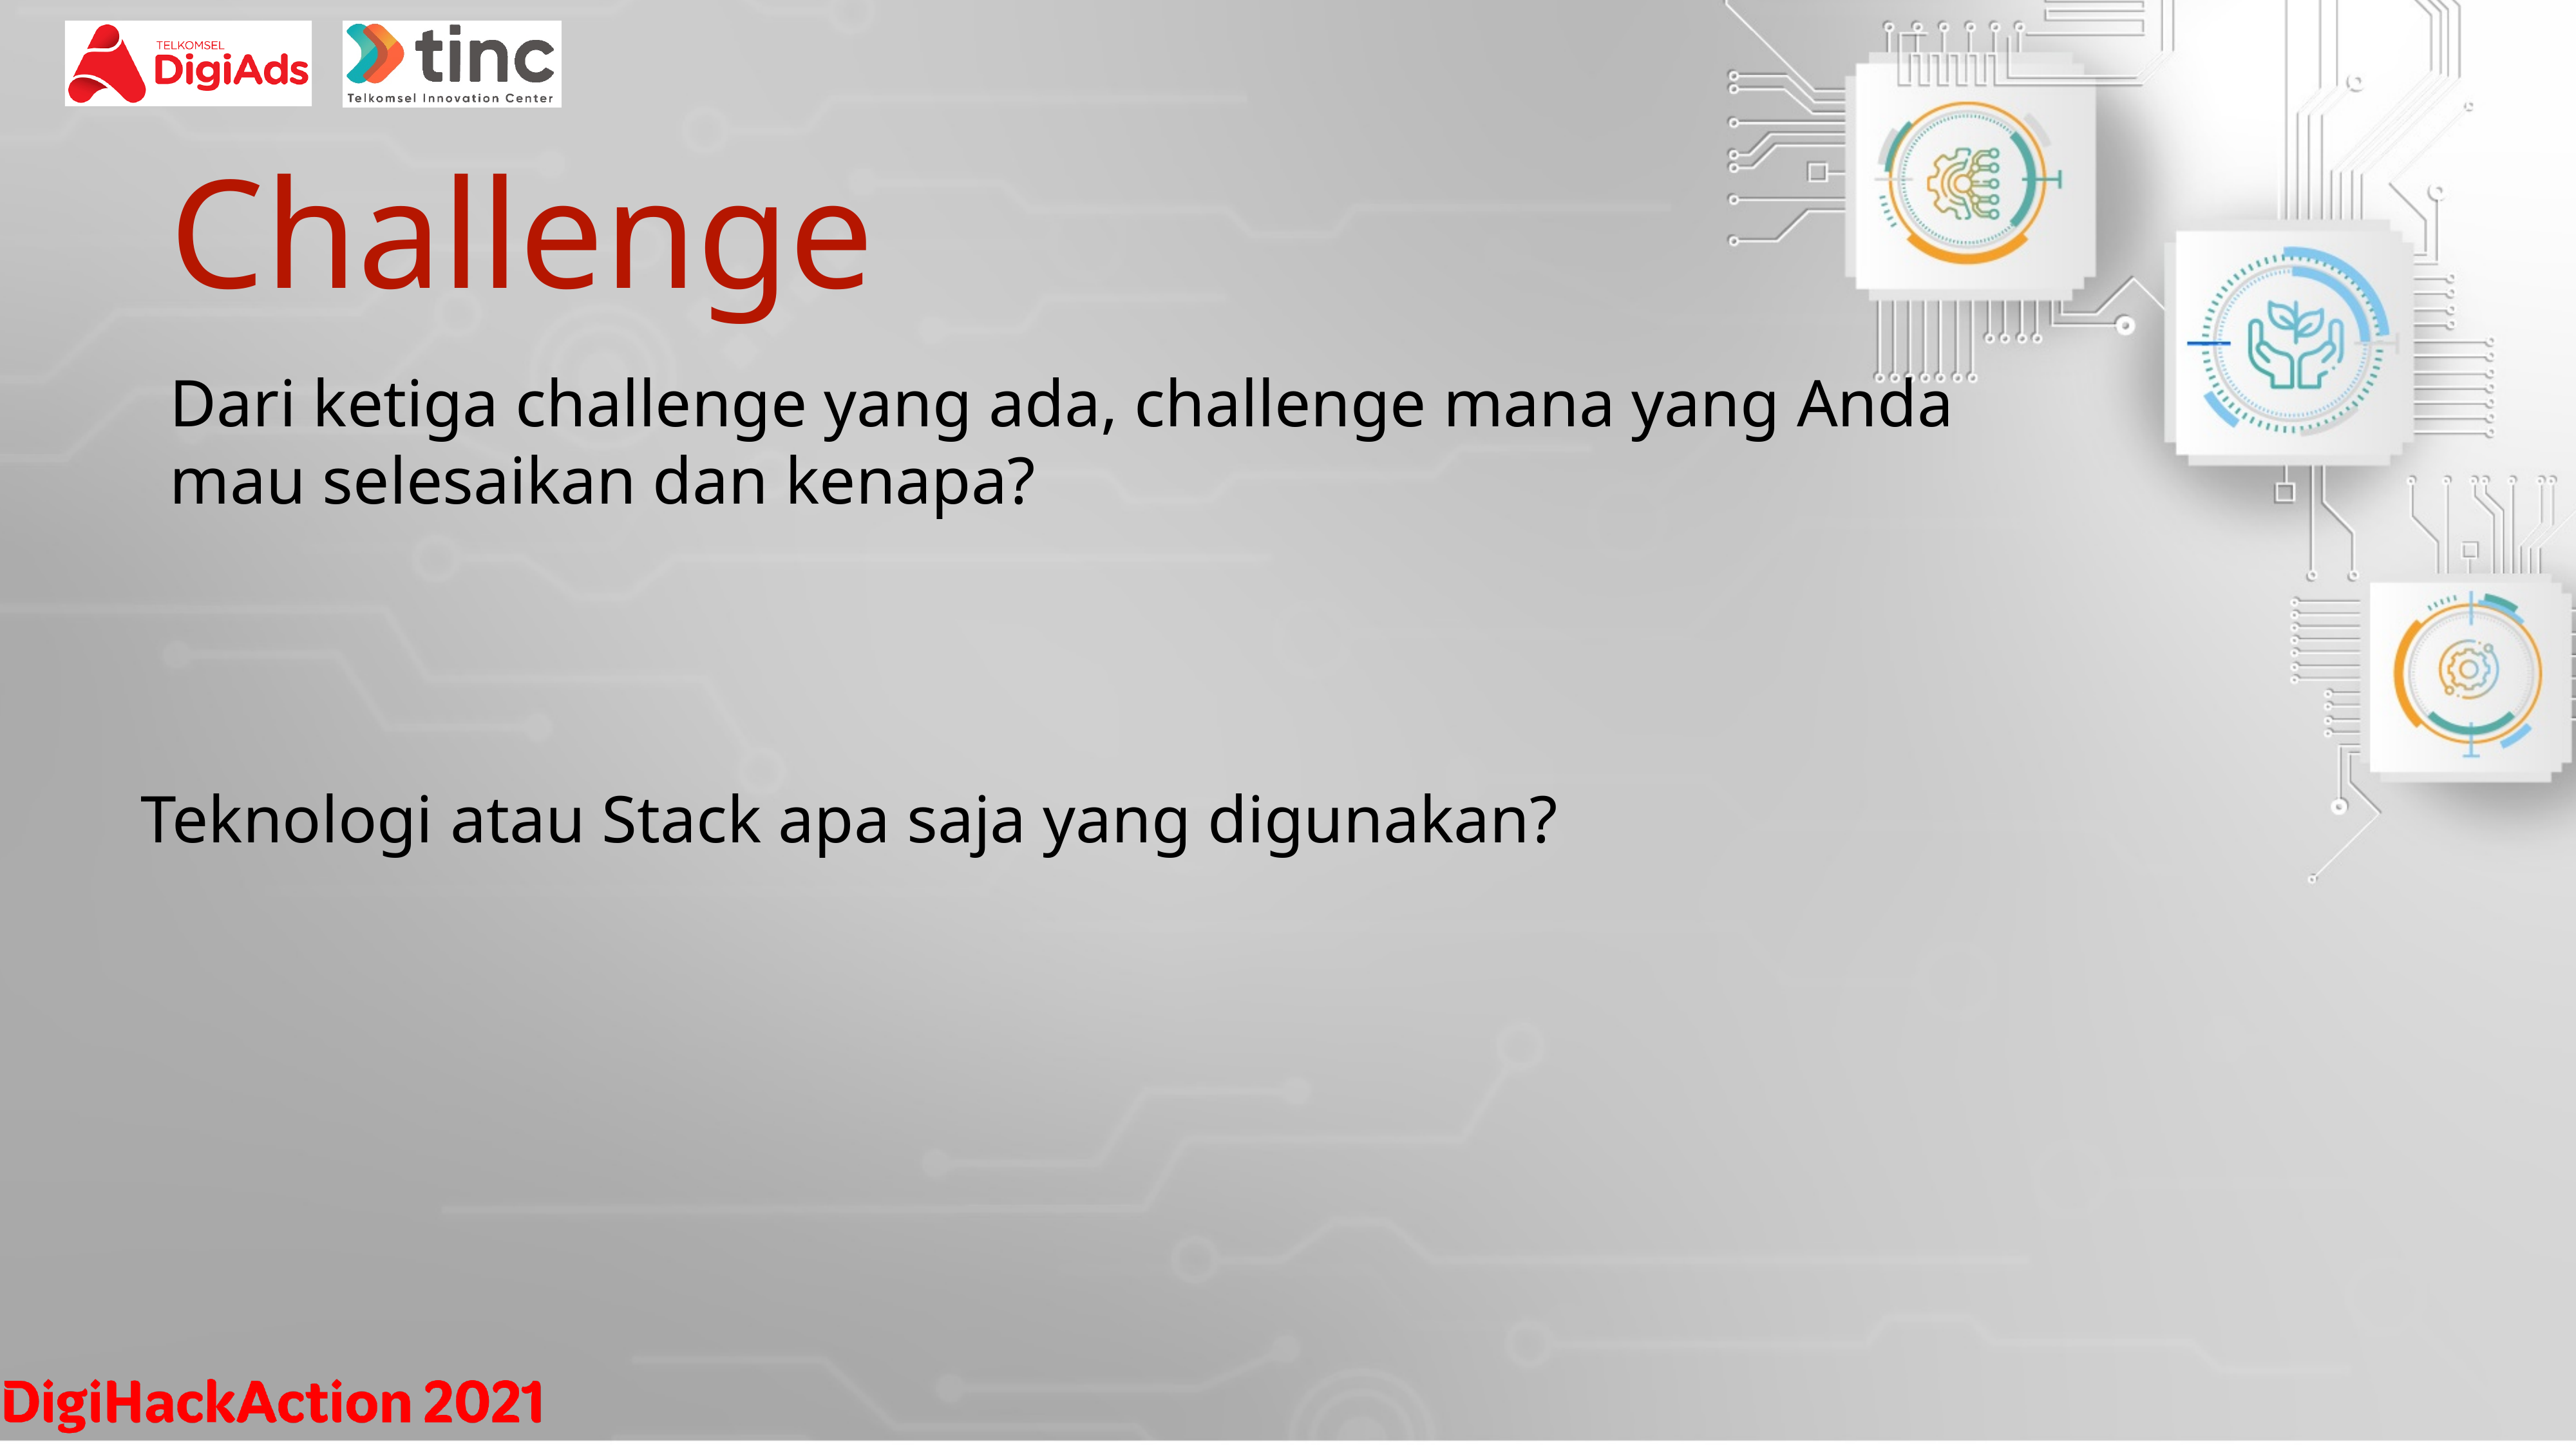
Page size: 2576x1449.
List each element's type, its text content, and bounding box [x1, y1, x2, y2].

list Dari ketiga challenge yang ada, challenge mana yang Anda mau selesaikan dan kenapa? [164, 356, 2050, 712]
text_box Teknologi atau Stack apa saja yang digunakan? [135, 772, 2021, 1053]
title Challenge [164, 107, 1781, 350]
picture [0, 0, 2576, 1449]
